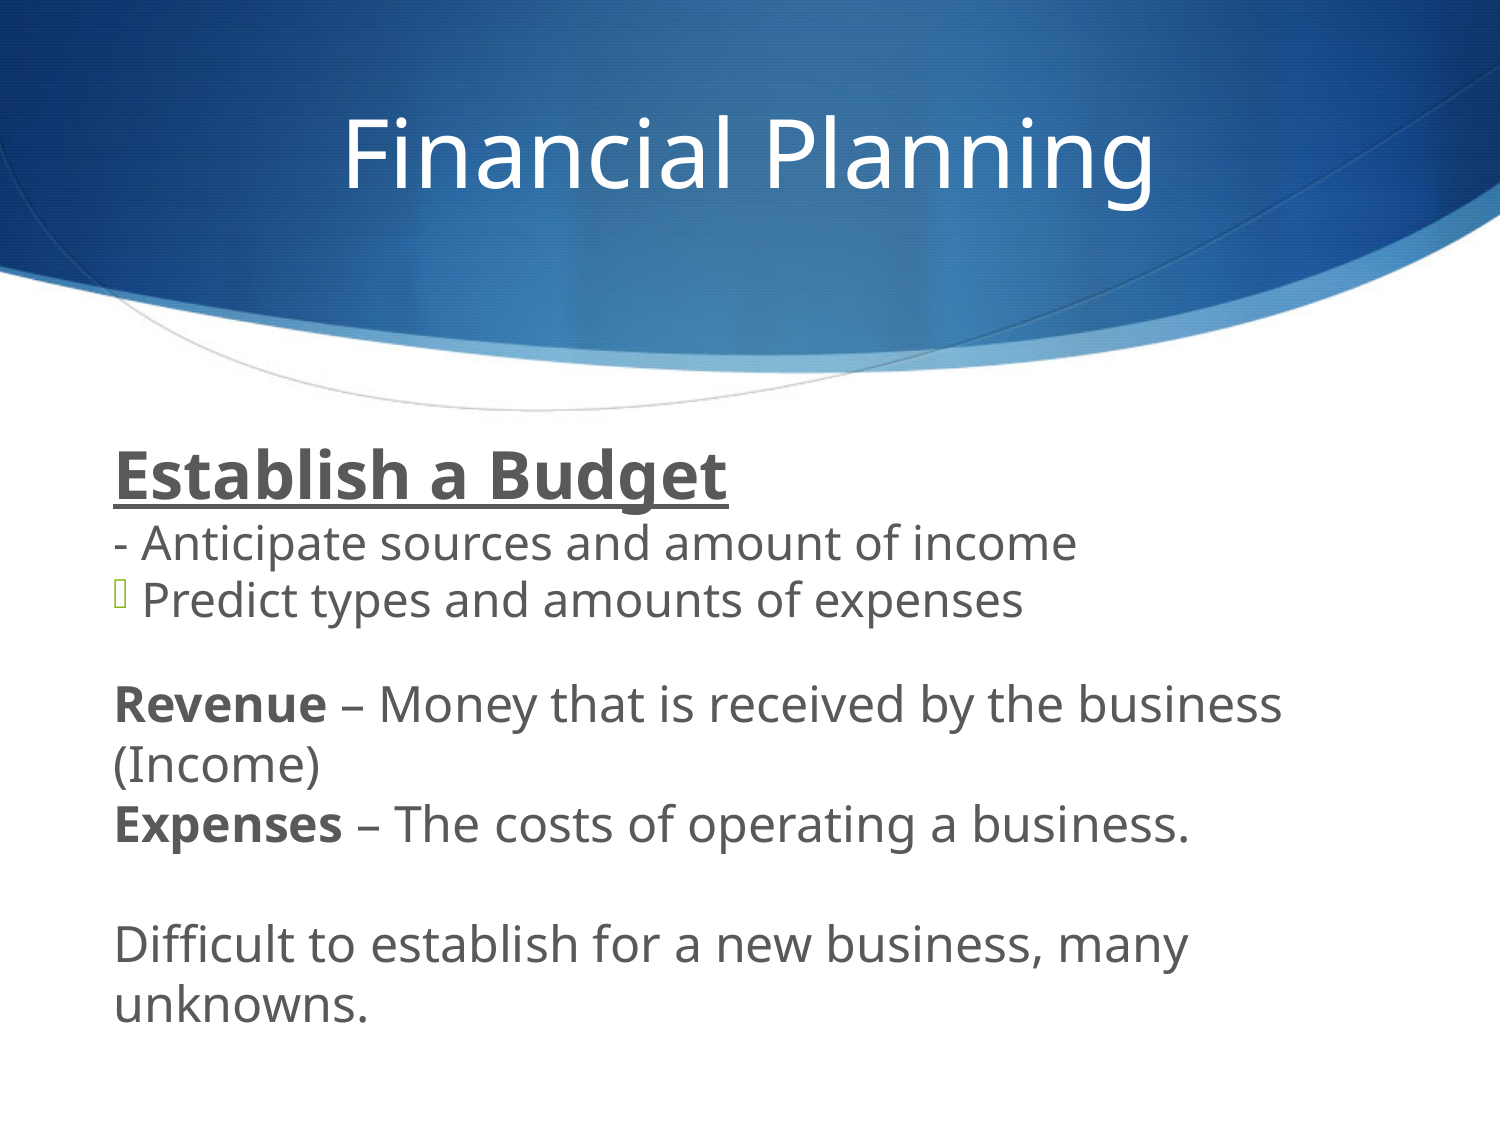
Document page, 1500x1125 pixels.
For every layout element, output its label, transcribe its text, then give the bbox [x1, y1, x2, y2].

list Establish a Budget - Anticipate sources and amount of income Predict types and amounts of expenses Revenue – Money that is received by the business (Income) Expenses – The costs of operating a business. Difficult to establish for a new business, many unknowns. [98, 425, 1402, 1030]
title Financial Planning [75, 56, 1425, 245]
picture [0, 0, 1500, 1125]
